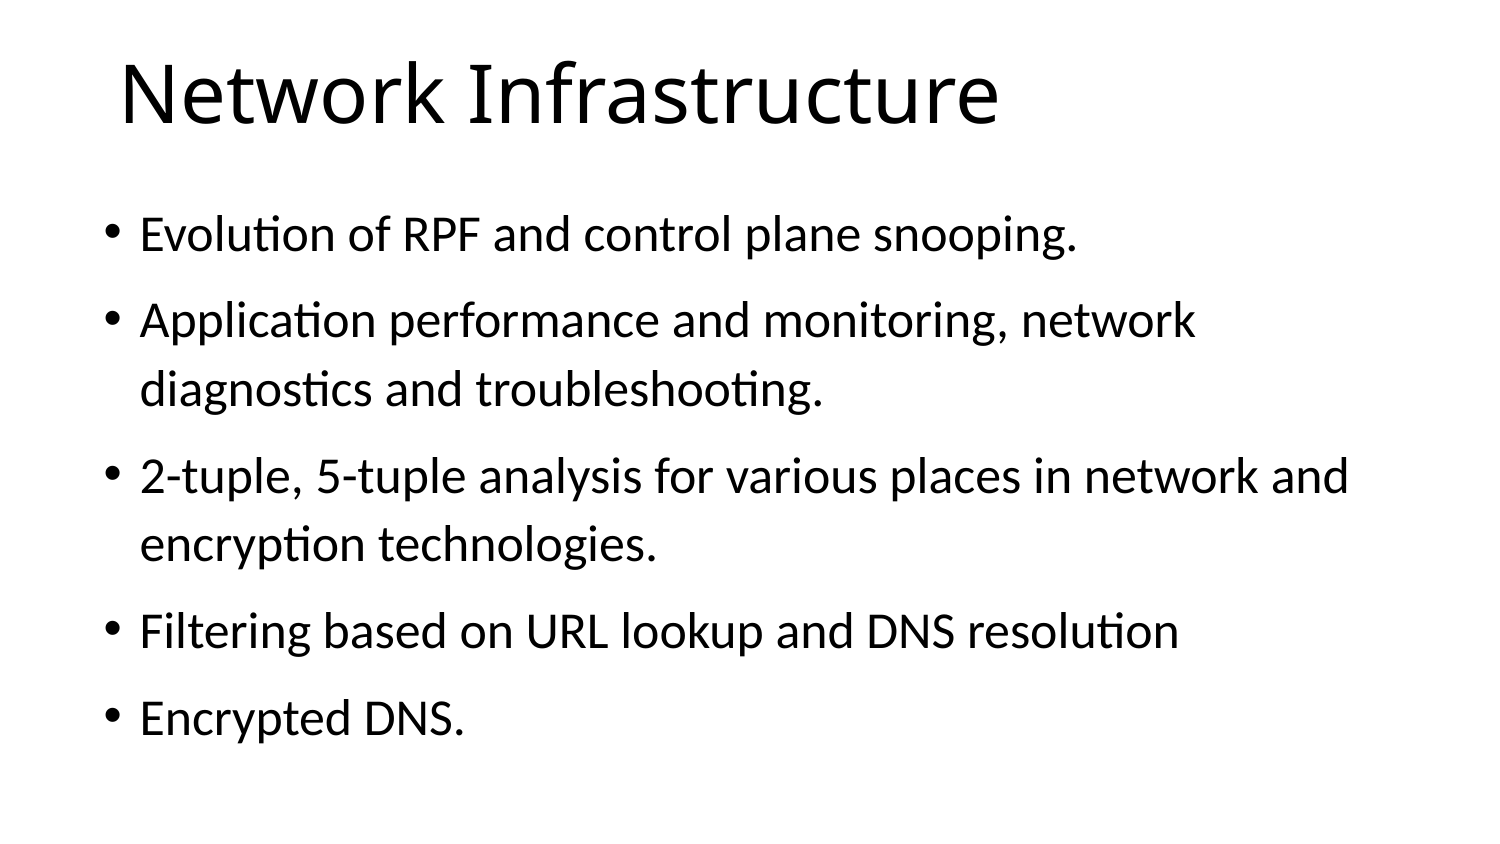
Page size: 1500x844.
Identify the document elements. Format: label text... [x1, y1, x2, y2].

title Network Infrastructure [103, 44, 1397, 149]
list Evolution of RPF and control plane snooping. Application performance and monitoring, network diagnostics and troubleshooting. 2-tuple, 5-tuple analysis for various places in network and encryption technologies. Filtering based on URL lookup and DNS resolution Encrypted DNS. [88, 185, 1376, 754]
